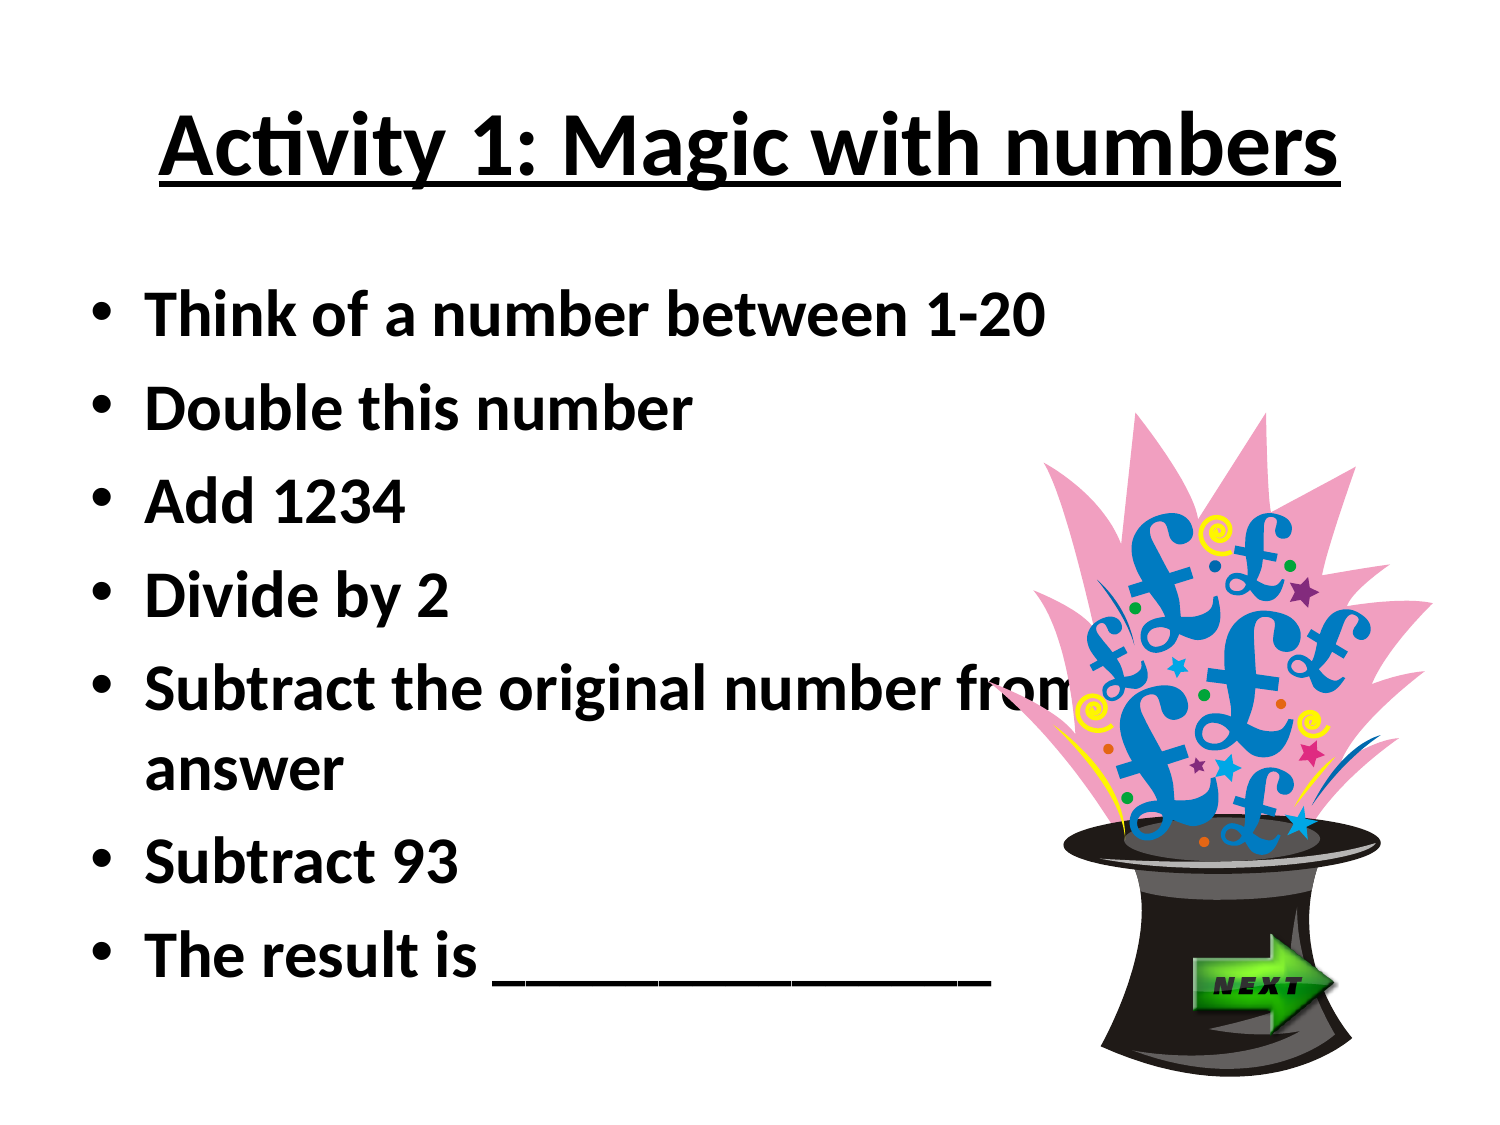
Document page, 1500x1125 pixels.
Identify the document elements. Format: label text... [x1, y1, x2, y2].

title Activity 1: Magic with numbers [75, 45, 1425, 233]
list Think of a number between 1-20 Double this number Add 1234 Divide by 2 Subtract the original number from your answer Subtract 93 The result is _______________ [75, 262, 1425, 1005]
picture [987, 412, 1434, 1077]
